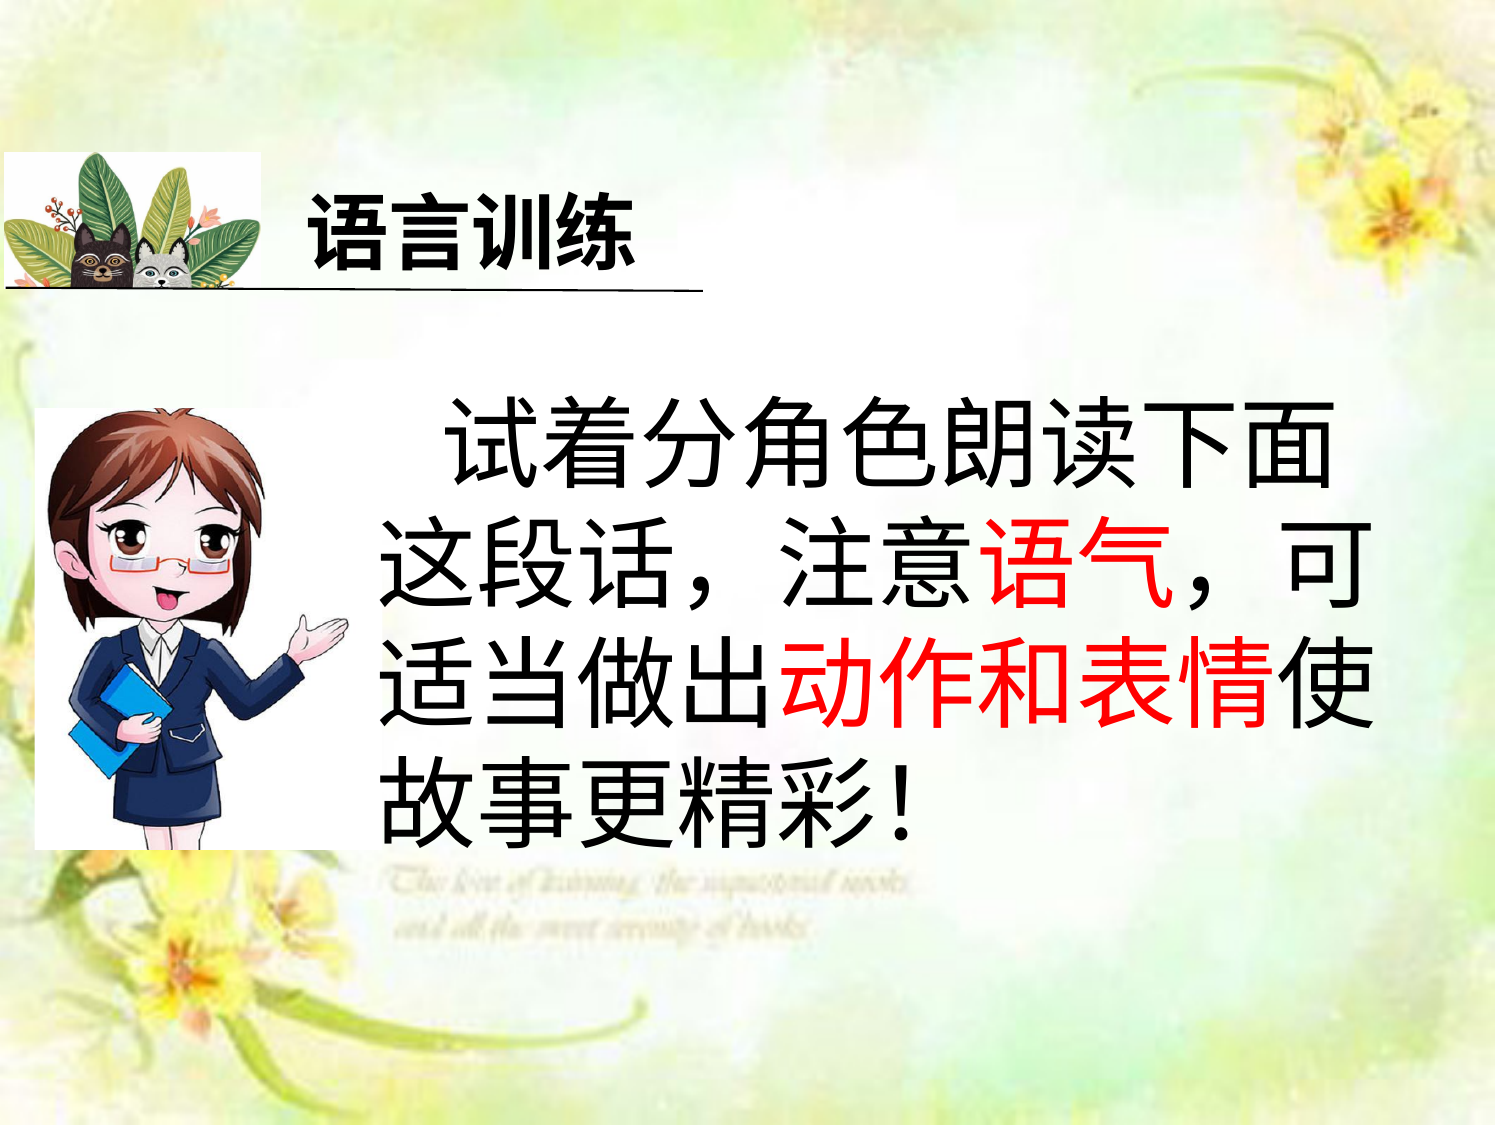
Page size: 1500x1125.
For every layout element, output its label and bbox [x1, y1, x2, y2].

text_box [4, 152, 753, 291]
picture [0, 0, 1495, 1125]
